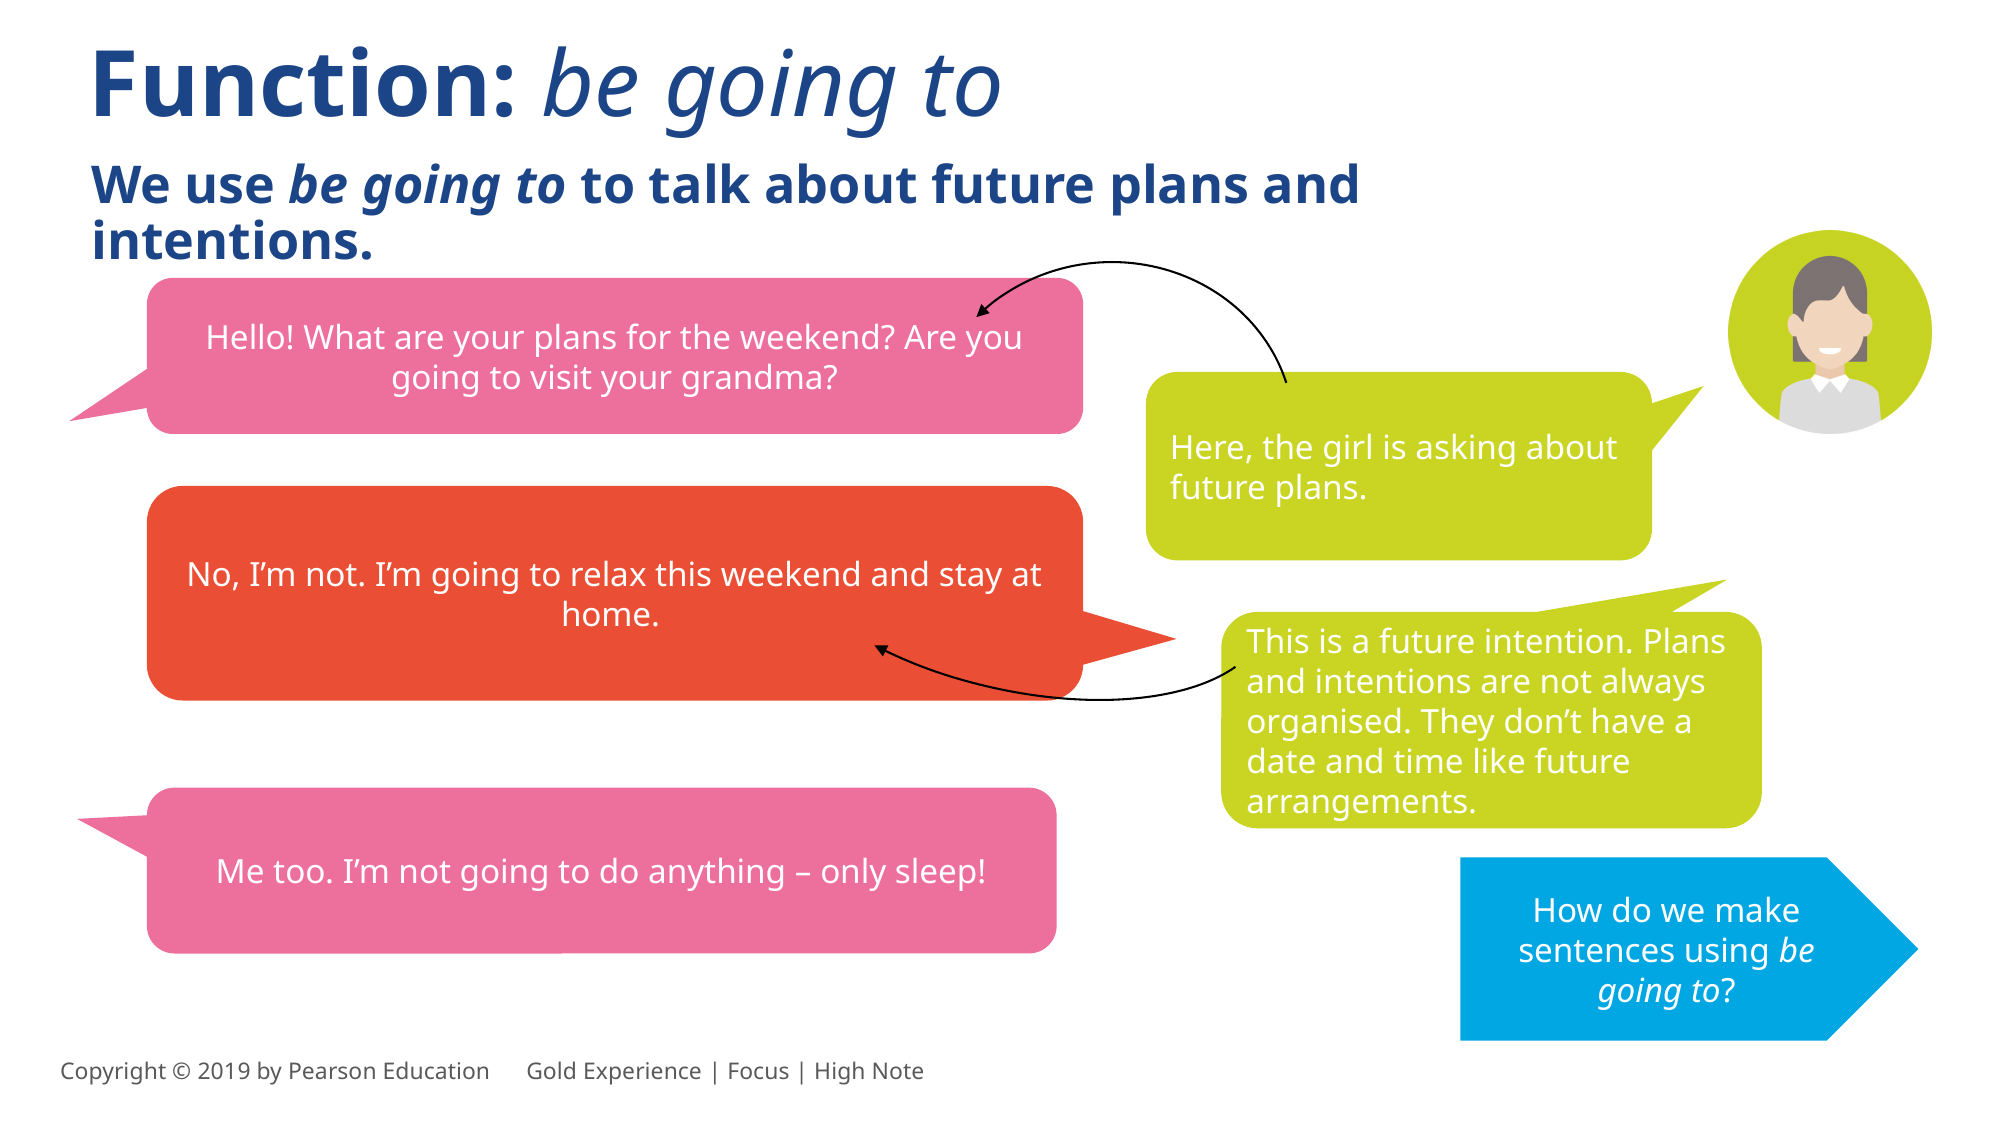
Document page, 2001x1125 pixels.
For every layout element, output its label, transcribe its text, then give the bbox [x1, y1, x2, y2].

text_box Here, the girl is asking about future plans. [1143, 369, 1706, 563]
text_box How do we make sentences using be going to? [1458, 855, 1921, 1043]
text_box [874, 560, 1236, 701]
picture [1728, 229, 1933, 434]
text_box This is a future intention. Plans and intentions are not always organised. They don’t have a date and time like future arrangements. [1219, 577, 1764, 831]
text_box [976, 261, 1288, 434]
text_box Me too. I’m not going to do anything – only sleep! [75, 785, 1059, 956]
text_box We use be going to to talk about future plans and intentions. [76, 150, 1671, 218]
footer Copyright © 2019 by Pearson Education Gold Experience | Focus | High Note [45, 1040, 1084, 1101]
text_box No, I’m not. I’m going to relax this weekend and stay at home. [144, 483, 1086, 703]
title Function: be going to [73, 29, 1827, 245]
text_box Hello! What are your plans for the weekend? Are you going to visit your grandma? [67, 275, 1085, 437]
